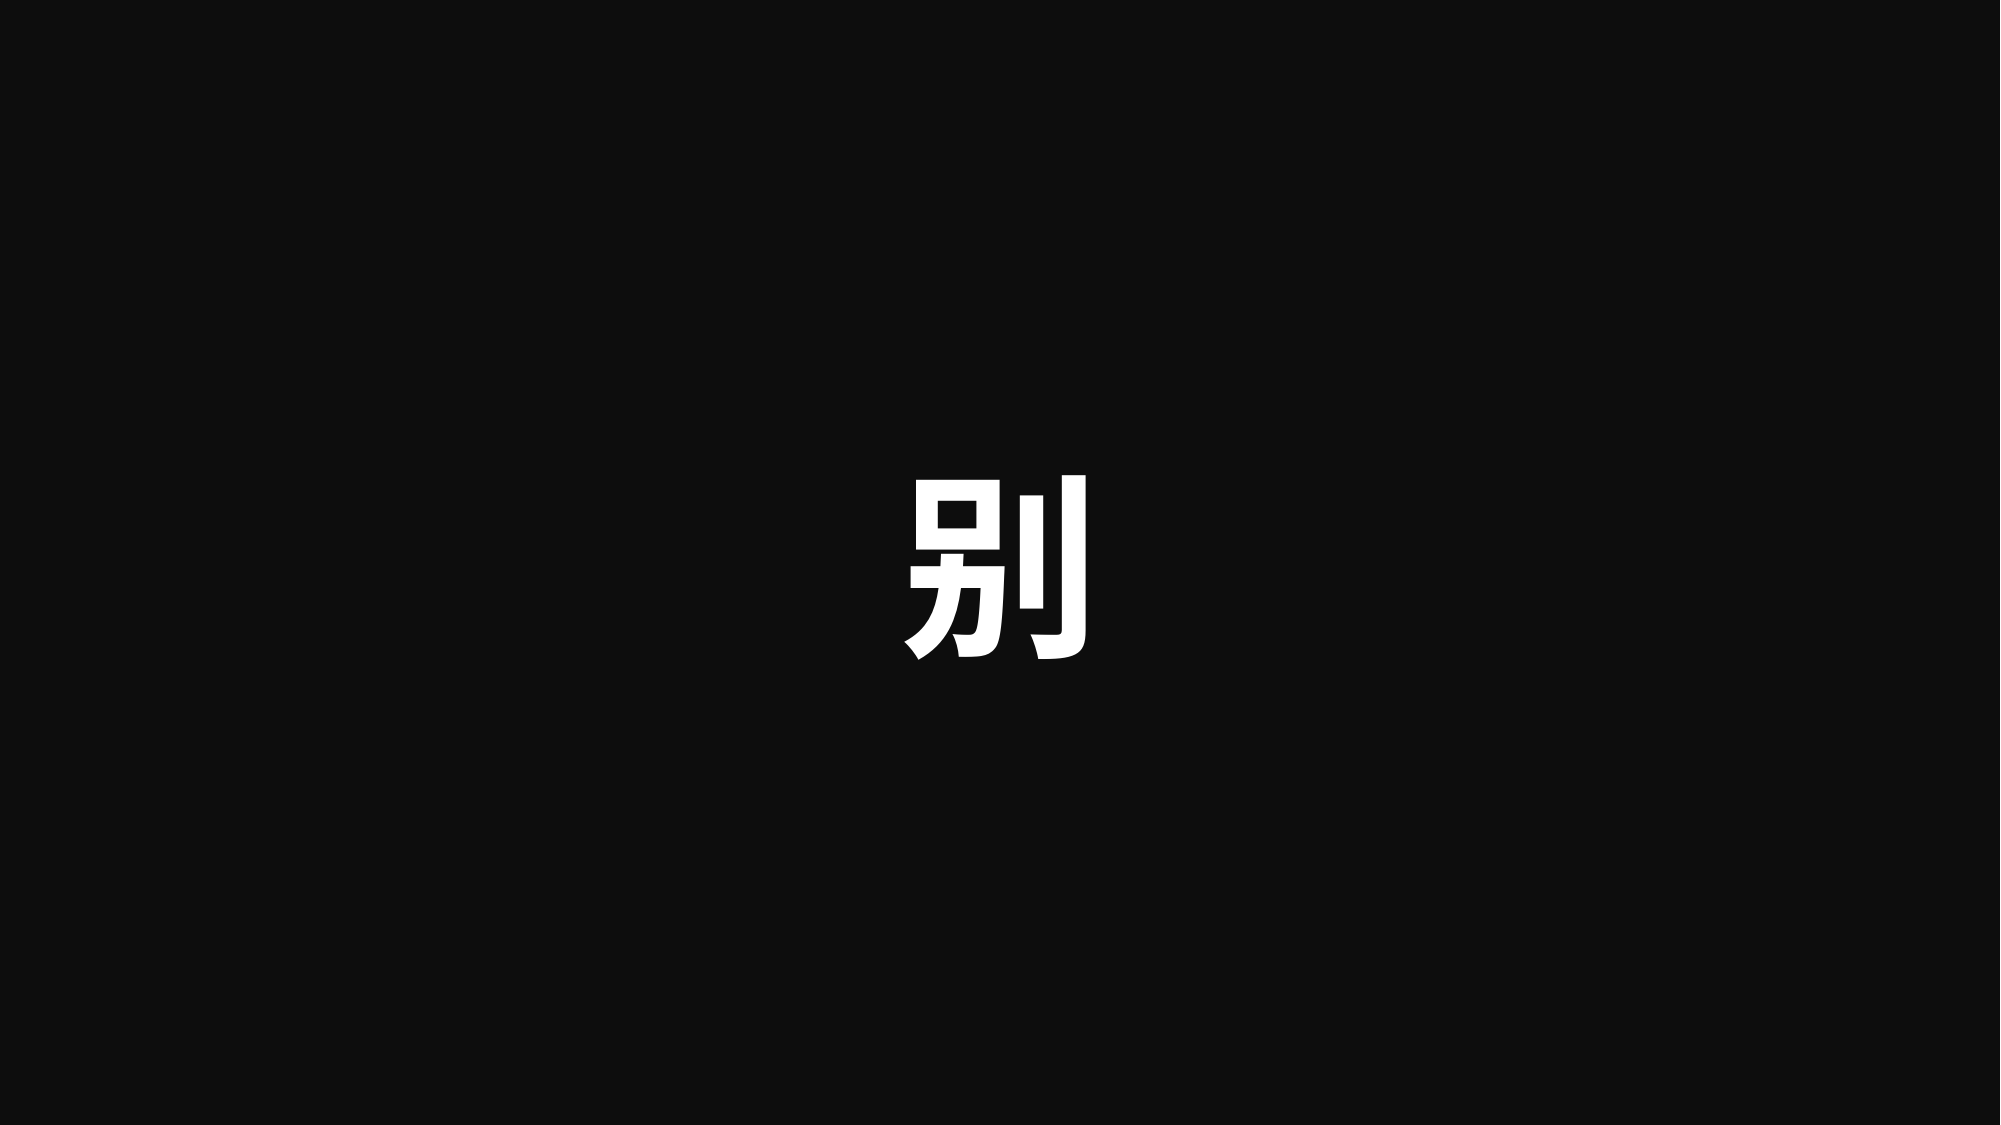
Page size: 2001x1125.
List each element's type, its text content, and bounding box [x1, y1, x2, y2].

text_box [0, 0, 2000, 1125]
text_box 别 [885, 433, 1115, 689]
